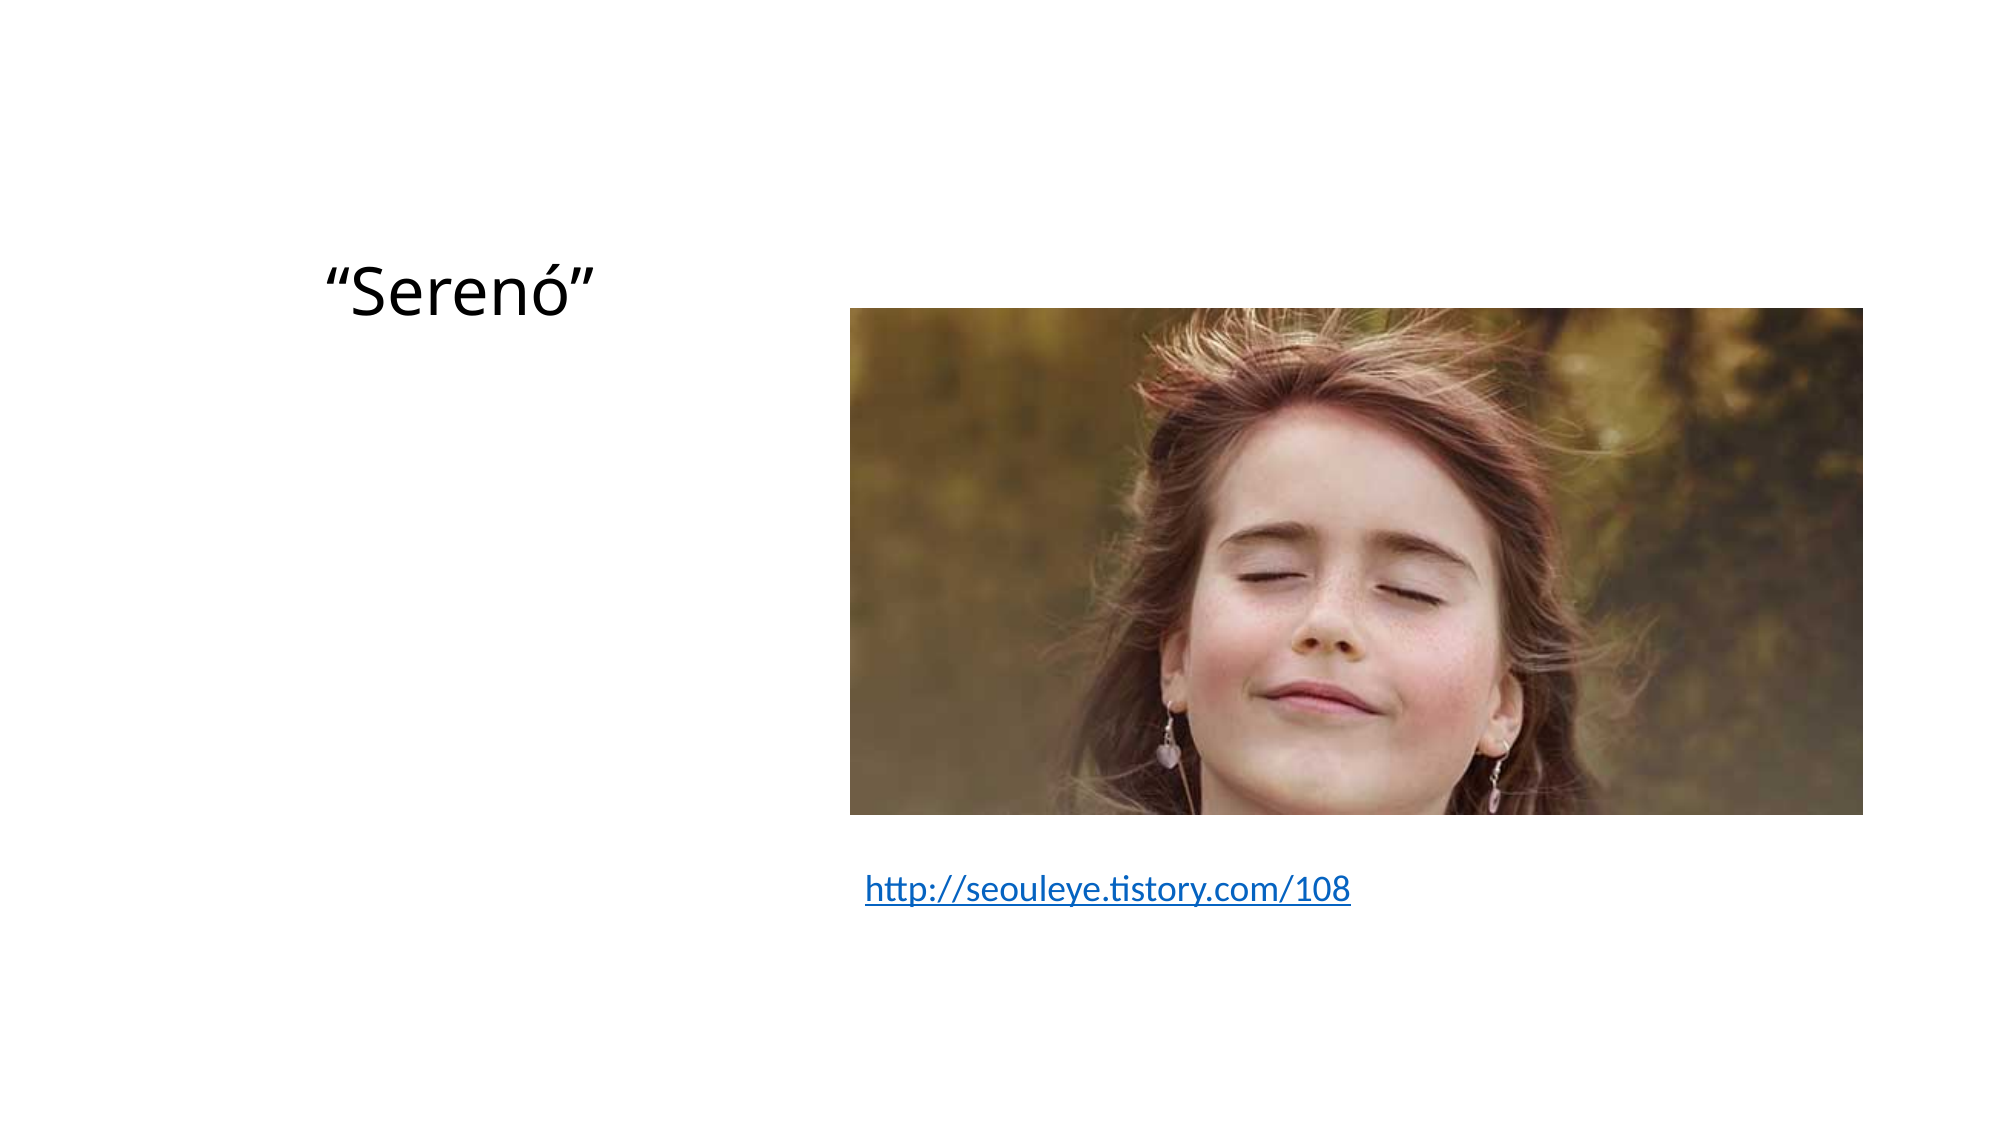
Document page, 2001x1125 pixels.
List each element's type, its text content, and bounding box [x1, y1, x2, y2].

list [850, 308, 1863, 815]
title “Serenó” [137, 75, 783, 338]
text_box http://seouleye.tistory.com/108 [850, 856, 1863, 917]
